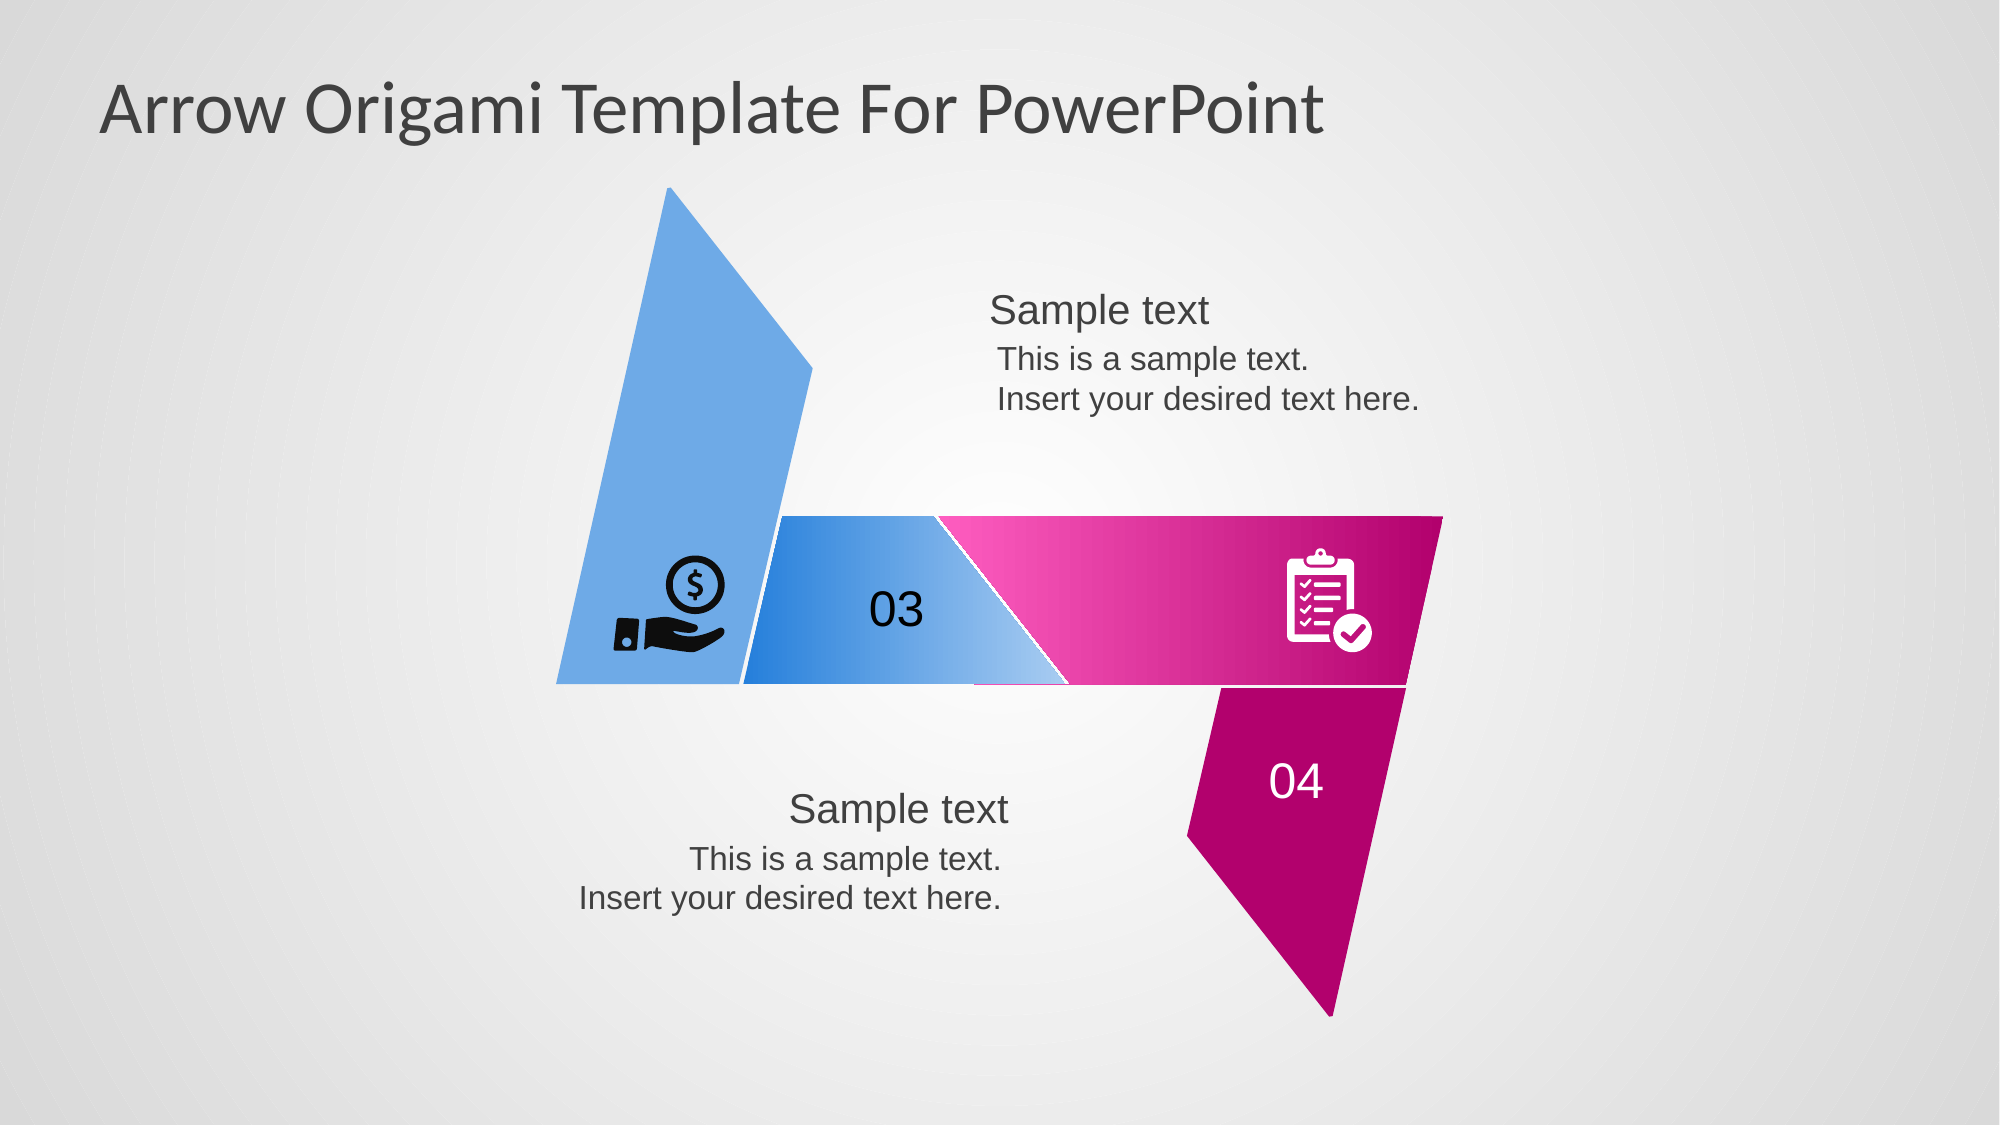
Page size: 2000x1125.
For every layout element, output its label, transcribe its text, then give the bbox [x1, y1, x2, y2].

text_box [974, 274, 1444, 426]
text_box 04 [1186, 688, 1407, 1017]
text_box [1287, 558, 1355, 642]
text_box [938, 515, 1444, 685]
text_box [556, 187, 813, 685]
text_box [1306, 548, 1335, 565]
text_box 03 [743, 515, 1066, 685]
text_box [555, 774, 1026, 926]
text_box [613, 555, 725, 653]
title Arrow Origami Template For PowerPoint [99, 45, 1900, 162]
text_box [1333, 613, 1372, 653]
